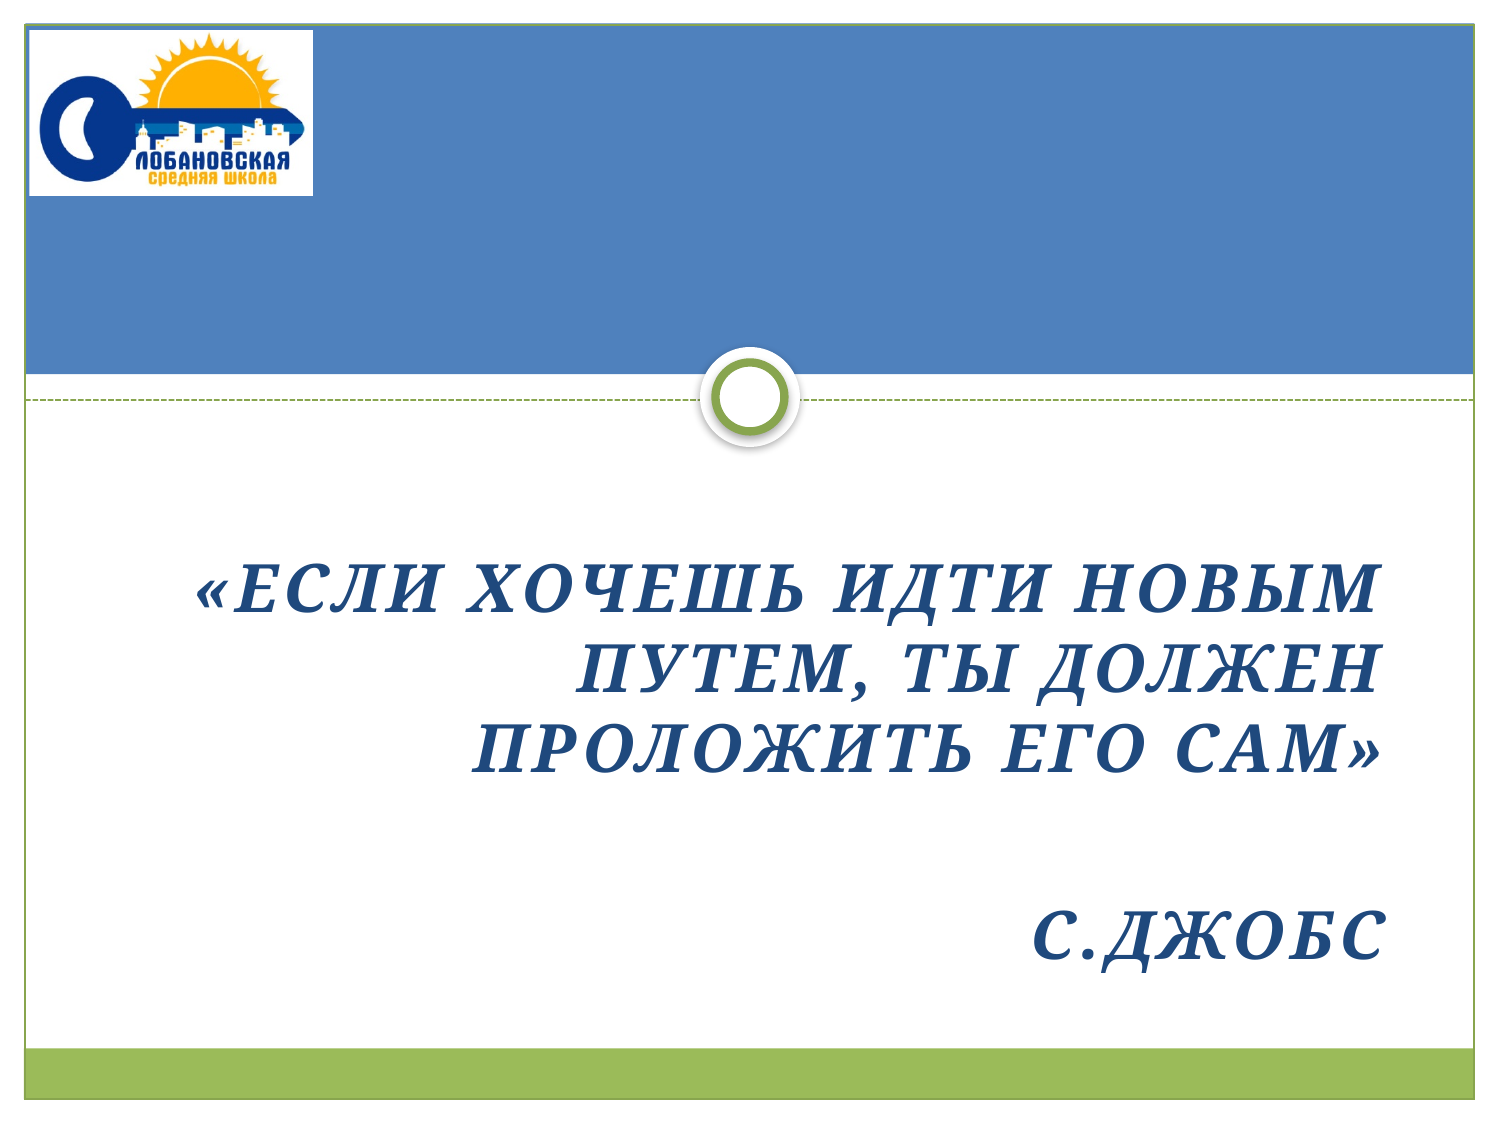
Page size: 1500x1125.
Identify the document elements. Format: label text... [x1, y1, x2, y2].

list «Если хочешь идти новым путем, ты должен проложить его сам» С.Джобс [76, 538, 1400, 814]
picture [29, 30, 314, 196]
